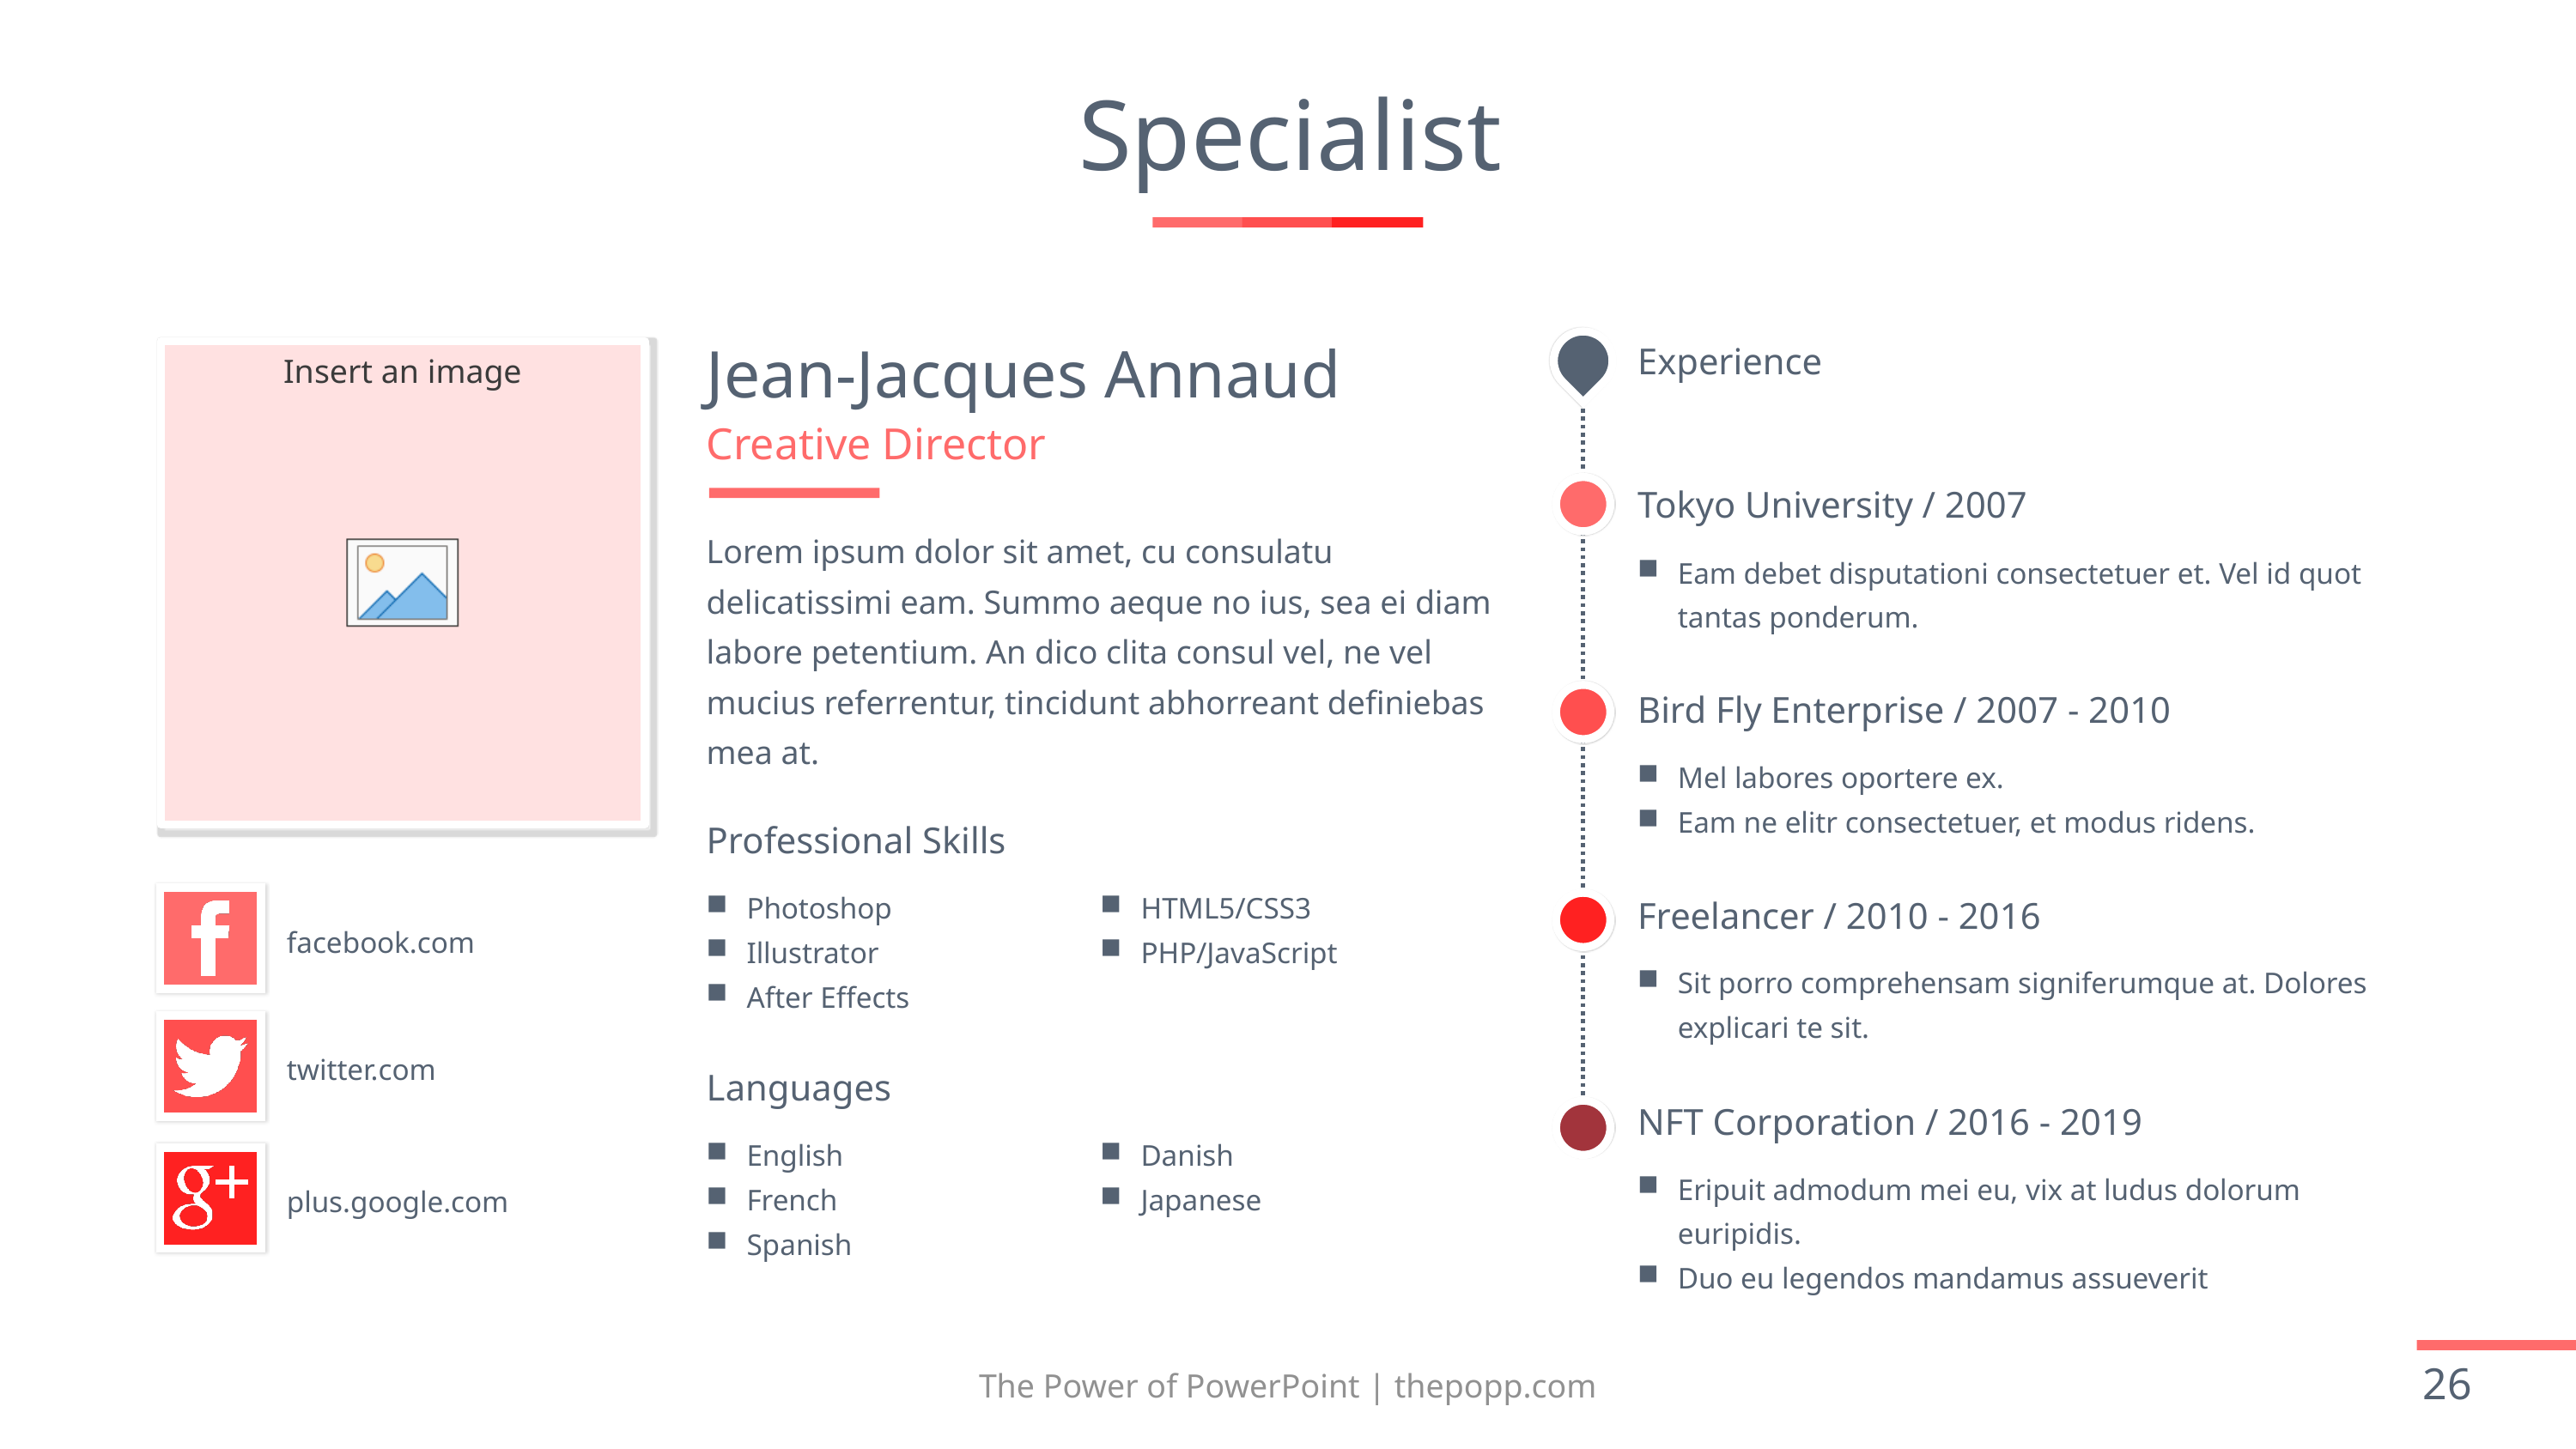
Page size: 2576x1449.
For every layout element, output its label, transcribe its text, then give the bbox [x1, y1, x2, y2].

list Eripuit admodum mei eu, vix at ludus dolorum euripidis. Duo eu legendos mandamus assueverit [1625, 1155, 2419, 1278]
list plus.google.com [274, 1156, 641, 1236]
list Lorem ipsum dolor sit amet, cu consulatu delicatissimi eam. Summo aeque no ius, sea ei diam labore petentium. An dico clita consul vel, ne vel mucius referrentur, tincidunt abhorreant definiebas mea at. [693, 513, 1509, 780]
footer The Power of PowerPoint | thepopp.com [853, 1349, 1723, 1427]
list Creative Director [693, 399, 1509, 486]
list NFT Corporation / 2016 - 2019 [1625, 1086, 2419, 1155]
slide_number 26 [2409, 1351, 2576, 1421]
list Freelancer / 2010 - 2016 [1625, 880, 2419, 949]
list Photoshop Illustrator After Effects HTML5/CSS3 PHP/JavaScript [693, 873, 1508, 1035]
list Experience [1625, 326, 2419, 396]
list Eam debet disputationi consectetuer et. Vel id quot tantas ponderum. [1625, 538, 2419, 662]
picture [164, 344, 641, 821]
list Jean-Jacques Annaud [693, 318, 1509, 399]
list twitter.com [274, 1024, 641, 1104]
picture [173, 1161, 248, 1236]
list Tokyo University / 2007 [1625, 470, 2419, 538]
list Bird Fly Enterprise / 2007 - 2010 [1625, 675, 2419, 743]
list facebook.com [274, 896, 641, 976]
picture [173, 900, 248, 976]
list Languages [693, 1052, 1508, 1121]
list Mel labores oportere ex. Eam ne elitr consectetuer, et modus ridens. [1625, 743, 2419, 867]
list Professional Skills [693, 805, 1508, 873]
picture [173, 1028, 248, 1104]
list English French Spanish Danish Japanese [693, 1121, 1508, 1283]
list Sit porro comprehensam signiferumque at. Dolores explicari te sit. [1625, 949, 2419, 1072]
title Specialist [69, 49, 2512, 230]
